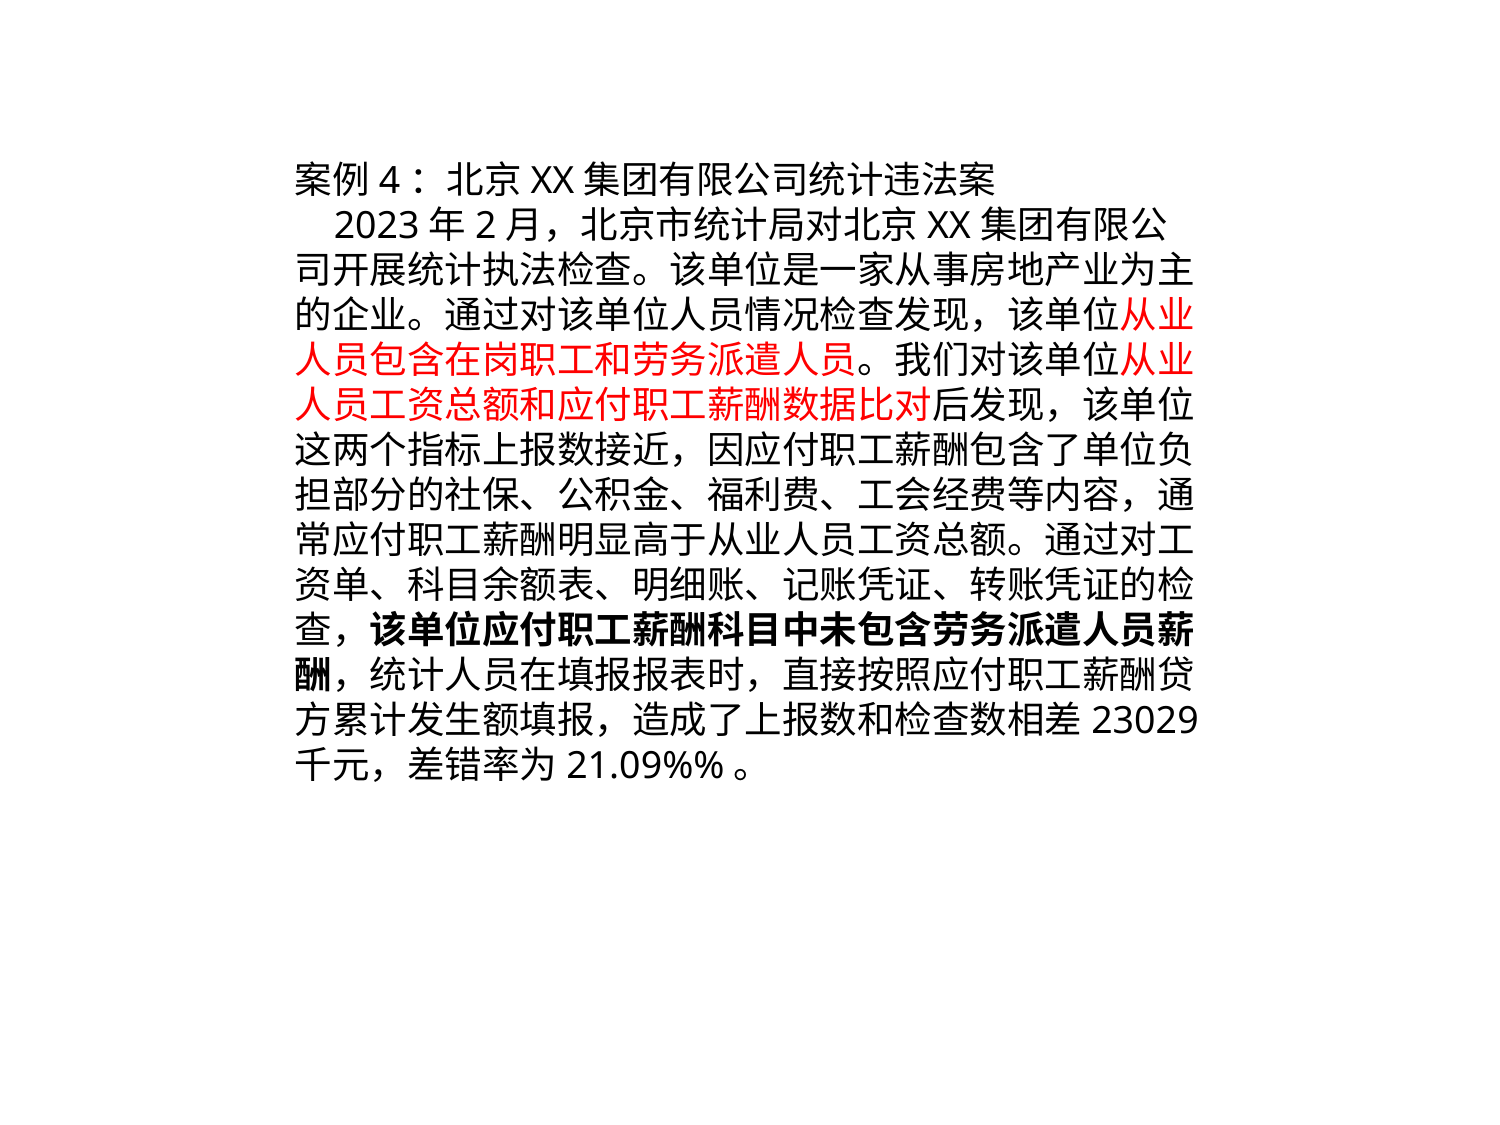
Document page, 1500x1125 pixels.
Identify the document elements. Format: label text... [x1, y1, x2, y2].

text_box 案例4：北京XX集团有限公司统计违法案 2023年2月，北京市统计局对北京XX集团有限公司开展统计执法检查。该单位是一家从事房地产业为主的企业。通过对该单位人员情况检查发现，该单位从业人员包含在岗职工和劳务派遣人员。我们对该单位从业人员工资总额和应付职工薪酬数据比对后发现，该单位这两个指标上报数接近，因应付职工薪酬包含了单位负担部分的社保、公积金、福利费、工会经费等内容，通常应付职工薪酬明显高于从业人员工资总额。通过对工资单、科目余额表、明细账、记账凭证、转账凭证的检查，该单位应付职工薪酬科目中未包含劳务派遣人员薪酬，统计人员在填报报表时，直接按照应付职工薪酬贷方累计发生额填报，造成了上报数和检查数相差23029千元，差错率为21.09%%。 [280, 148, 1220, 794]
